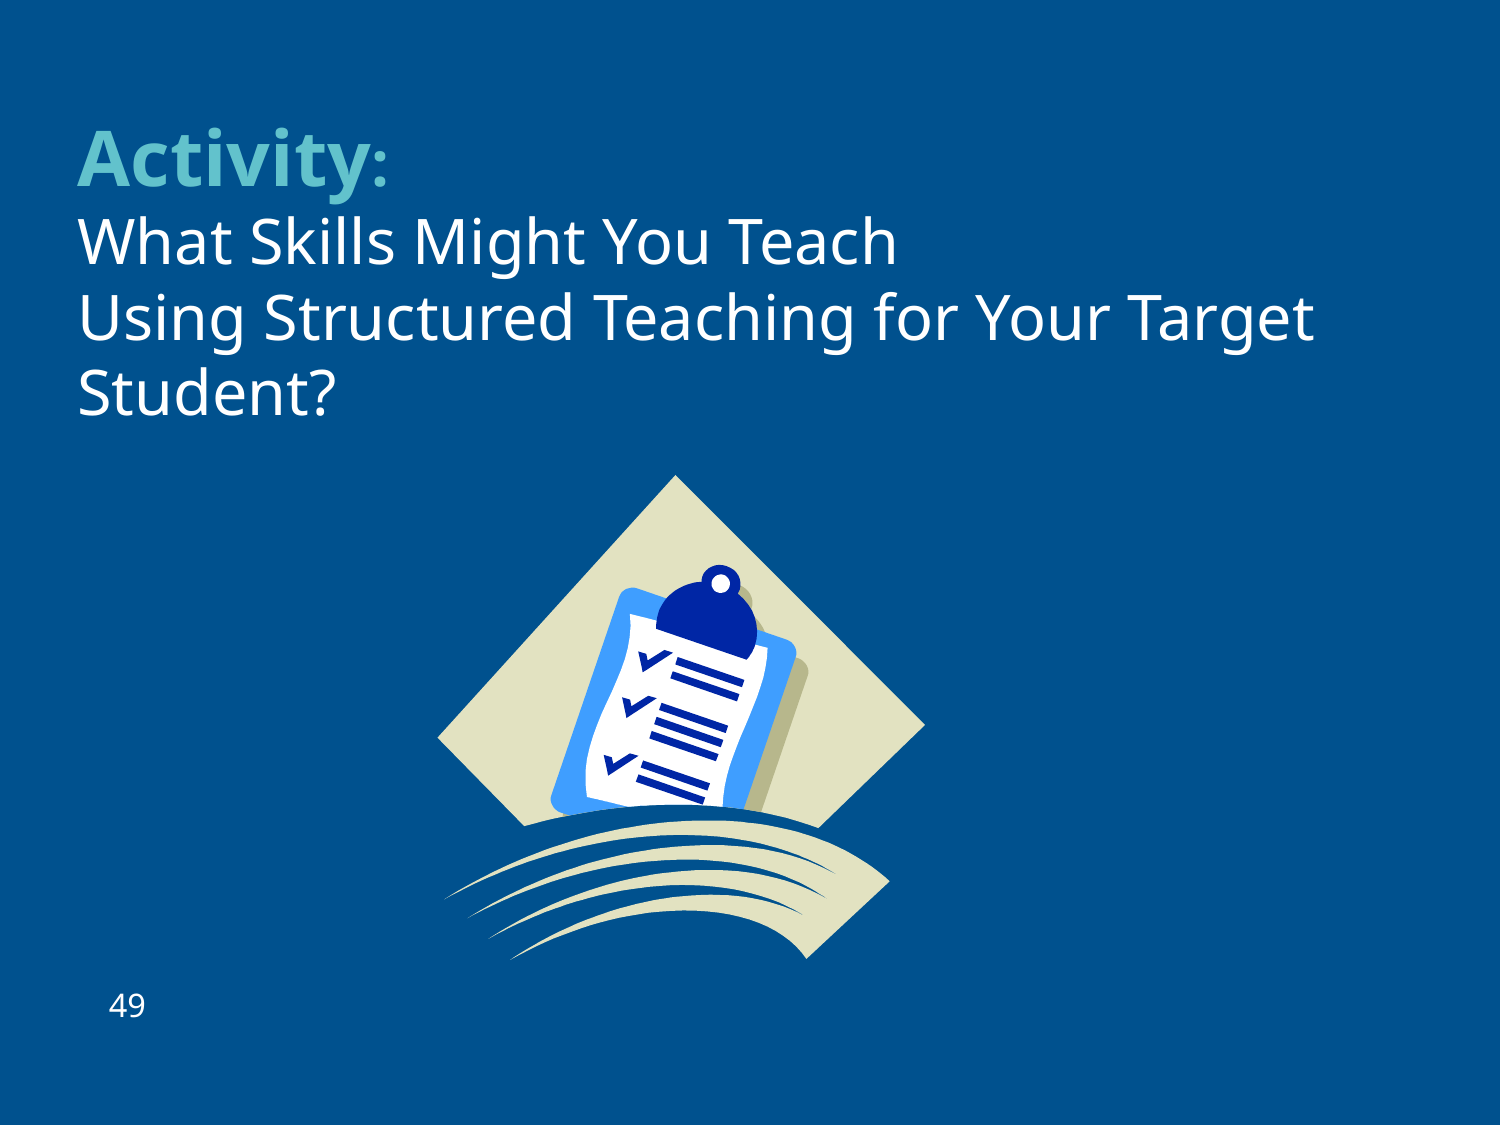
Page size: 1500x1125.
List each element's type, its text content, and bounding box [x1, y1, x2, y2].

slide_number 49 [93, 976, 194, 1037]
picture [436, 474, 926, 961]
title Activity: What Skills Might You Teach Using Structured Teaching for Your Target Student? [62, 99, 1450, 438]
